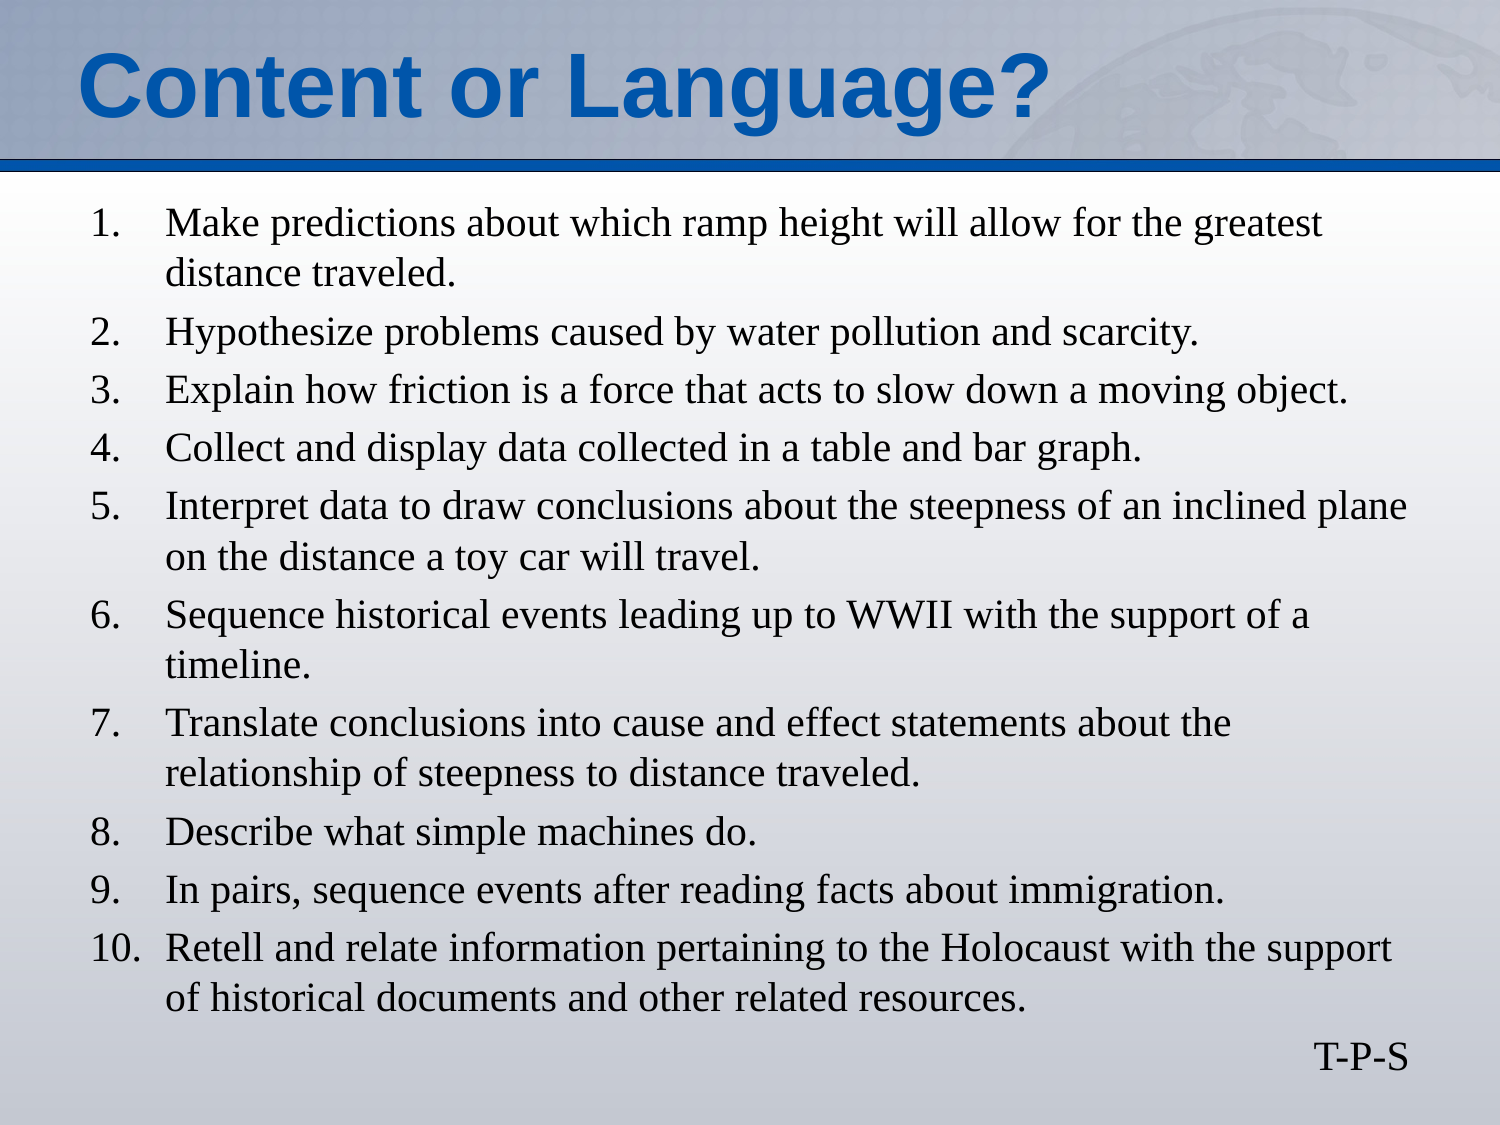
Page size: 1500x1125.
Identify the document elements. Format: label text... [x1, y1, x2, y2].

title Content or Language? [62, 0, 1413, 176]
list Make predictions about which ramp height will allow for the greatest distance traveled. Hypothesize problems caused by water pollution and scarcity. Explain how friction is a force that acts to slow down a moving object. Collect and display data collected in a table and bar graph. Interpret data to draw conclusions about the steepness of an inclined plane on the distance a toy car will travel. Sequence historical events leading up to WWII with the support of a timeline. Translate conclusions into cause and effect statements about the relationship of steepness to distance traveled. Describe what simple machines do. In pairs, sequence events after reading facts about immigration. Retell and relate information pertaining to the Holocaust with the support of historical documents and other related resources. T-P-S [74, 187, 1426, 1088]
picture [0, 0, 1500, 1125]
